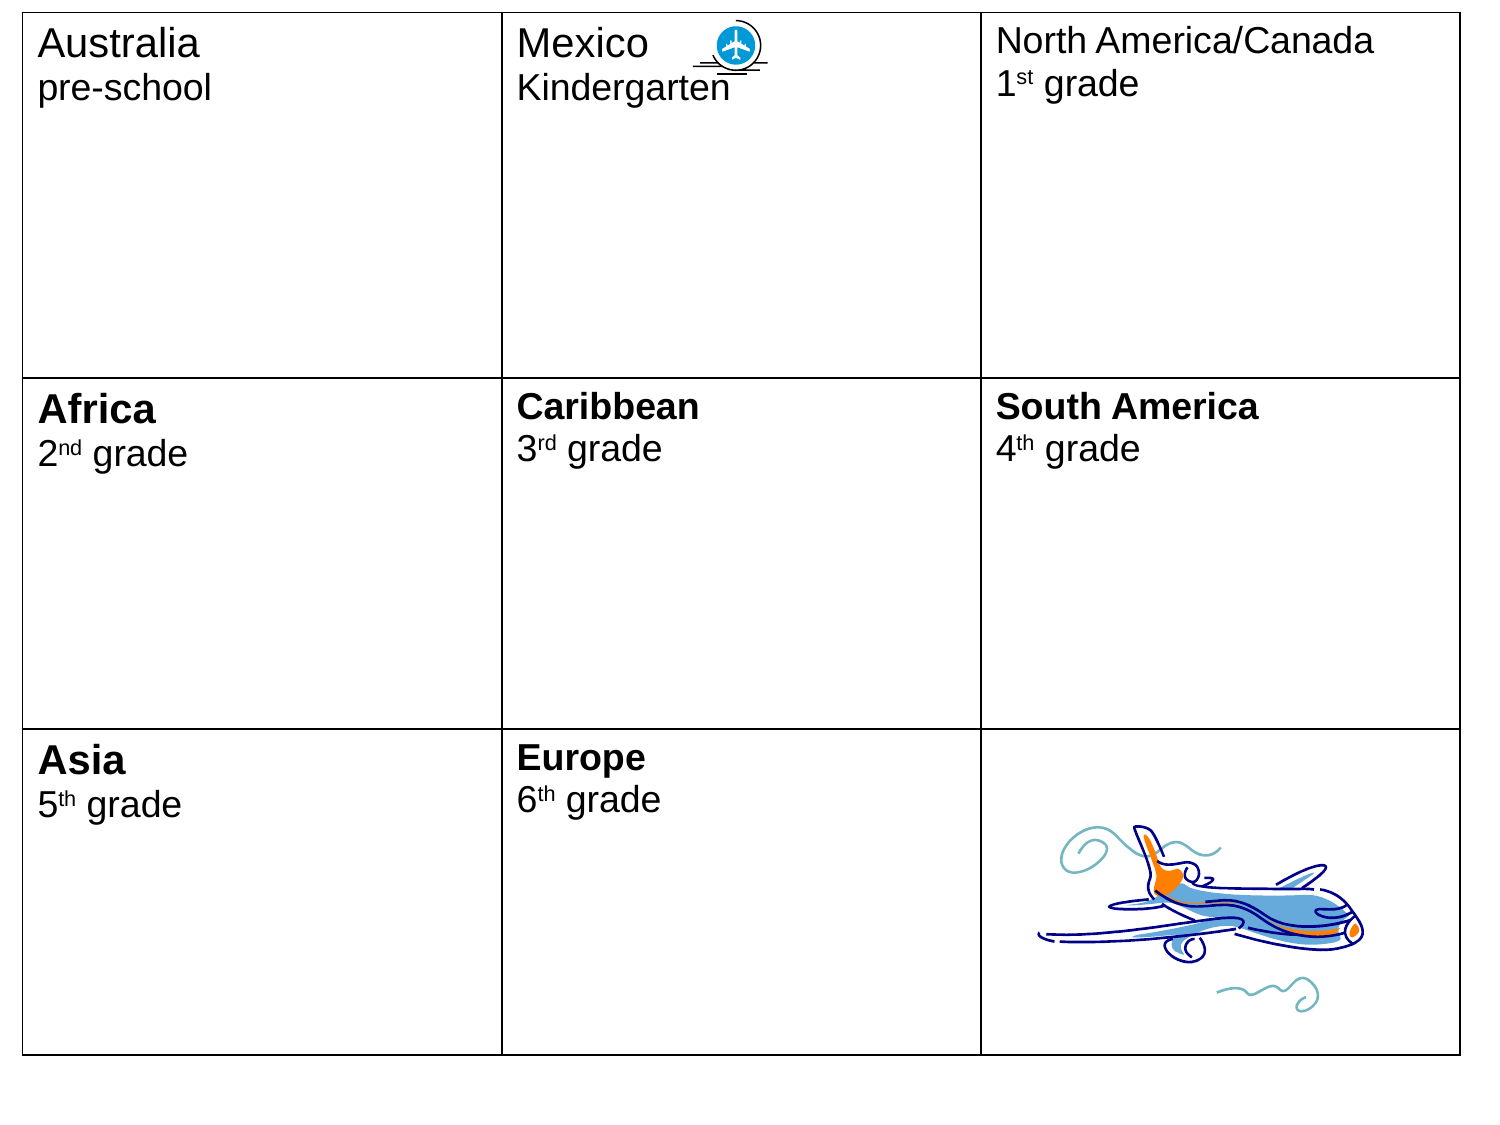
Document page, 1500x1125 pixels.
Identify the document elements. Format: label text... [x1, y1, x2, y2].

table_header Australia pre-school [23, 13, 501, 377]
table_cell Europe 6th grade [503, 730, 980, 1054]
table_cell Caribbean 3rd grade [503, 379, 980, 728]
table_cell Asia 5th grade [23, 730, 501, 1054]
table_header Mexico Kindergarten [503, 13, 980, 377]
table_cell [982, 730, 1459, 1054]
table_cell Africa 2nd grade [23, 379, 501, 728]
picture [1037, 824, 1365, 1013]
picture [692, 19, 768, 76]
table_header North America/Canada 1st grade [982, 13, 1459, 377]
table_cell South America 4th grade [982, 379, 1459, 728]
